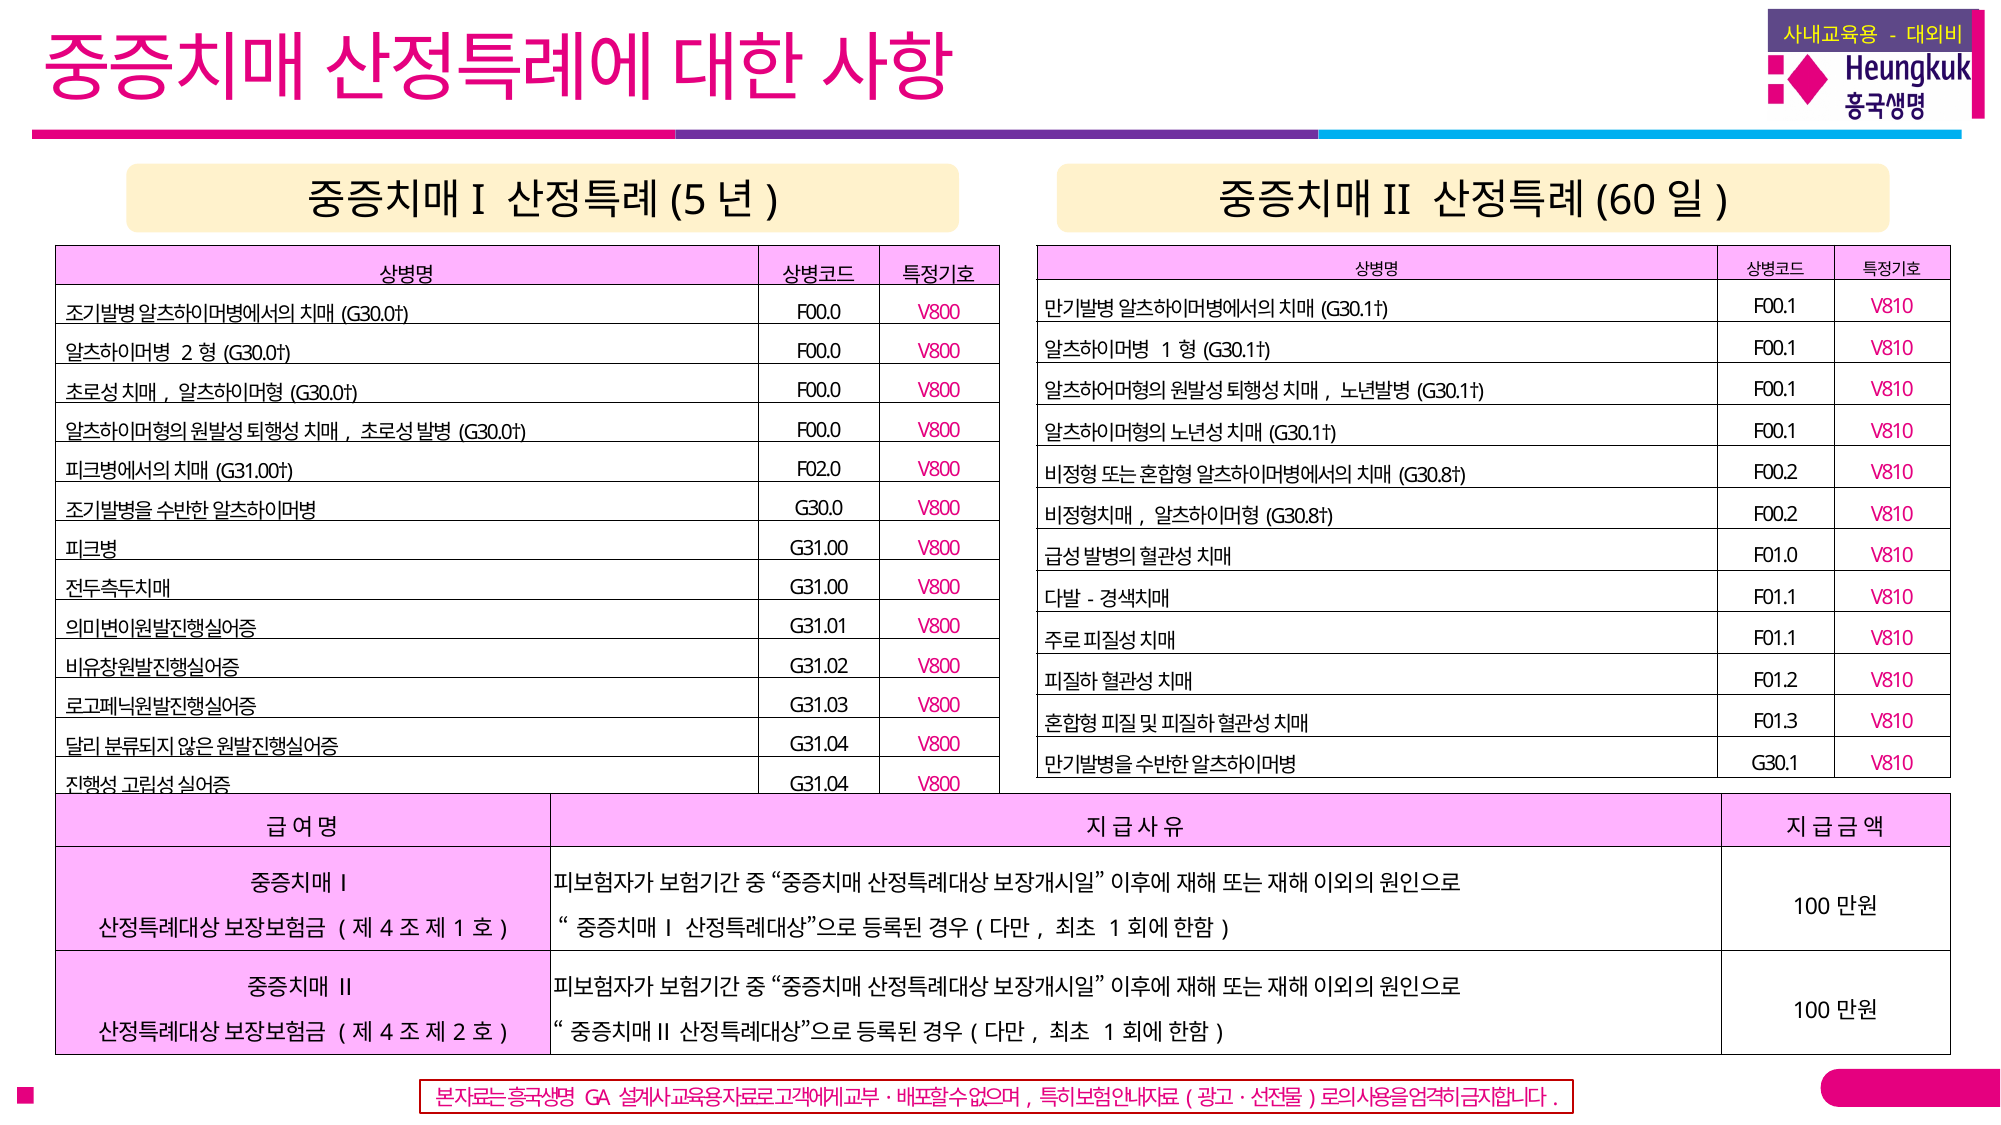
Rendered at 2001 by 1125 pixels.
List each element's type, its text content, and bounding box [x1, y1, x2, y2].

table_header 지 급 금 액 [1722, 794, 1950, 846]
table_cell V800 [880, 521, 999, 559]
table_cell V810 [1835, 446, 1950, 487]
table_cell V810 [1835, 737, 1950, 777]
table_cell 혼합형 피질 및 피질하 혈관성 치매 [1038, 695, 1717, 736]
table_header 특정기호 [1835, 246, 1950, 279]
table_cell 알츠하이머형의 원발성 퇴행성 치매, 초로성 발병(G30.0†) [56, 403, 758, 441]
table_cell F01.1 [1718, 571, 1834, 611]
table_header 지 급 사 유 [551, 794, 1721, 846]
table_cell 전두측두치매 [56, 560, 758, 599]
table_cell 주로 피질성 치매 [1038, 612, 1717, 653]
table_cell F00.0 [759, 403, 879, 441]
table_header 상병명 [56, 246, 758, 284]
table_header 상병코드 [1718, 246, 1834, 279]
table_cell F00.0 [759, 285, 879, 323]
table_cell V800 [880, 364, 999, 402]
table_cell 급성 발병의 혈관성 치매 [1038, 529, 1717, 570]
table_cell 조기발병을 수반한 알츠하이머병 [56, 482, 758, 520]
table_cell 비정형치매, 알츠하이머형(G30.8†) [1038, 488, 1717, 528]
table_cell V810 [1835, 405, 1950, 445]
table_cell V800 [880, 285, 999, 323]
table_cell G31.03 [759, 678, 879, 717]
table_cell V800 [880, 560, 999, 599]
table_cell 의미변이원발진행실어증 [56, 600, 758, 638]
table_cell V810 [1835, 488, 1950, 528]
table_cell 피크병 [56, 521, 758, 559]
table_cell G31.04 [759, 718, 879, 756]
table_cell F01.2 [1718, 654, 1834, 694]
text_box 중증치매I 산정특례(5년) [126, 163, 960, 233]
table_cell V800 [880, 639, 999, 677]
table_cell G31.02 [759, 639, 879, 677]
table_cell F00.1 [1718, 405, 1834, 445]
table_cell F00.1 [1718, 363, 1834, 404]
table_cell G30.0 [759, 482, 879, 520]
table_cell F00.2 [1718, 488, 1834, 528]
table_cell 다발-경색치매 [1038, 571, 1717, 611]
text_box 중증치매II 산정특례(60일) [1056, 163, 1890, 233]
table_cell 조기발병 알츠하이머병에서의 치매(G30.0†) [56, 285, 758, 323]
table_cell 알츠하이머병 2형(G30.0†) [56, 324, 758, 363]
table_cell 알츠하이머형의 노년성 치매(G30.1†) [1038, 405, 1717, 445]
table_header 급 여 명 [56, 794, 550, 846]
table_cell 100만원 [1722, 847, 1950, 950]
table_cell 피보험자가 보험기간 중 “중증치매 산정특례대상 보장개시일” 이후에 재해 또는 재해 이외의 원인으로 “중증치매Ⅰ 산정특례대상”으로 등록된 경우(다만, 최초 1회에 한함) [551, 847, 1721, 950]
table_cell 알츠하이머병 1형(G30.1†) [1038, 322, 1717, 362]
table_cell V800 [880, 442, 999, 481]
table_cell 만기발병 알츠하이머병에서의 치매(G30.1†) [1038, 280, 1717, 321]
table_cell 달리 분류되지 않은 원발진행실어증 [56, 718, 758, 756]
table_header 상병명 [1038, 246, 1717, 279]
table_cell 로고페닉원발진행실어증 [56, 678, 758, 717]
table_cell F01.1 [1718, 612, 1834, 653]
table_cell 비유창원발진행실어증 [56, 639, 758, 677]
table_cell G30.1 [1718, 737, 1834, 777]
table_cell F00.0 [759, 364, 879, 402]
table_cell F00.0 [759, 324, 879, 363]
table_cell 만기발병을 수반한 알츠하이머병 [1038, 737, 1717, 777]
table_cell 피보험자가 보험기간 중 “중증치매 산정특례대상 보장개시일” 이후에 재해 또는 재해 이외의 원인으로 “중증치매Ⅱ 산정특례대상”으로 등록된 경우(다만, 최초 1회에 한함) [551, 951, 1721, 1054]
table_cell 중증치매 Ⅱ 산정특례대상 보장보험금 (제4조 제2호) [56, 951, 550, 1054]
table_cell F01.3 [1718, 695, 1834, 736]
table_cell V810 [1835, 322, 1950, 362]
table_cell G31.01 [759, 600, 879, 638]
text_box 중증치매 산정특례에 대한 사항 [34, 11, 963, 117]
table_cell V800 [880, 718, 999, 756]
table_cell 피질하 혈관성 치매 [1038, 654, 1717, 694]
table_cell 비정형 또는 혼합형 알츠하이머병에서의 치매(G30.8†) [1038, 446, 1717, 487]
table_cell V810 [1835, 529, 1950, 570]
table_cell V810 [1835, 695, 1950, 736]
table_cell F02.0 [759, 442, 879, 481]
table_cell F00.2 [1718, 446, 1834, 487]
table_cell F00.1 [1718, 280, 1834, 321]
table_cell V810 [1835, 280, 1950, 321]
table_cell V800 [880, 757, 999, 793]
table_cell F00.1 [1718, 322, 1834, 362]
table_cell V810 [1835, 612, 1950, 653]
table_cell V800 [880, 678, 999, 717]
table_cell V810 [1835, 363, 1950, 404]
table_cell 진행성 고립성 실어증 [56, 757, 758, 793]
table_cell G31.00 [759, 521, 879, 559]
table_cell V800 [880, 324, 999, 363]
table_header 상병코드 [759, 246, 879, 284]
table_cell V800 [880, 482, 999, 520]
table_cell F01.0 [1718, 529, 1834, 570]
table_cell V800 [880, 403, 999, 441]
table_cell 피크병에서의 치매(G31.00†) [56, 442, 758, 481]
table_cell 중증치매Ⅰ 산정특례대상 보장보험금 (제4조 제1호) [56, 847, 550, 950]
table_cell G31.04 [759, 757, 879, 793]
table_cell 초로성 치매, 알츠하이머형(G30.0†) [56, 364, 758, 402]
table_cell 100만원 [1722, 951, 1950, 1054]
table_cell 알츠하어머형의 원발성 퇴행성 치매, 노년발병(G30.1†) [1038, 363, 1717, 404]
table_cell V810 [1835, 571, 1950, 611]
table_cell V800 [880, 600, 999, 638]
table_header 특정기호 [880, 246, 999, 284]
table_cell G31.00 [759, 560, 879, 599]
picture [1767, 52, 1972, 121]
table_cell V810 [1835, 654, 1950, 694]
